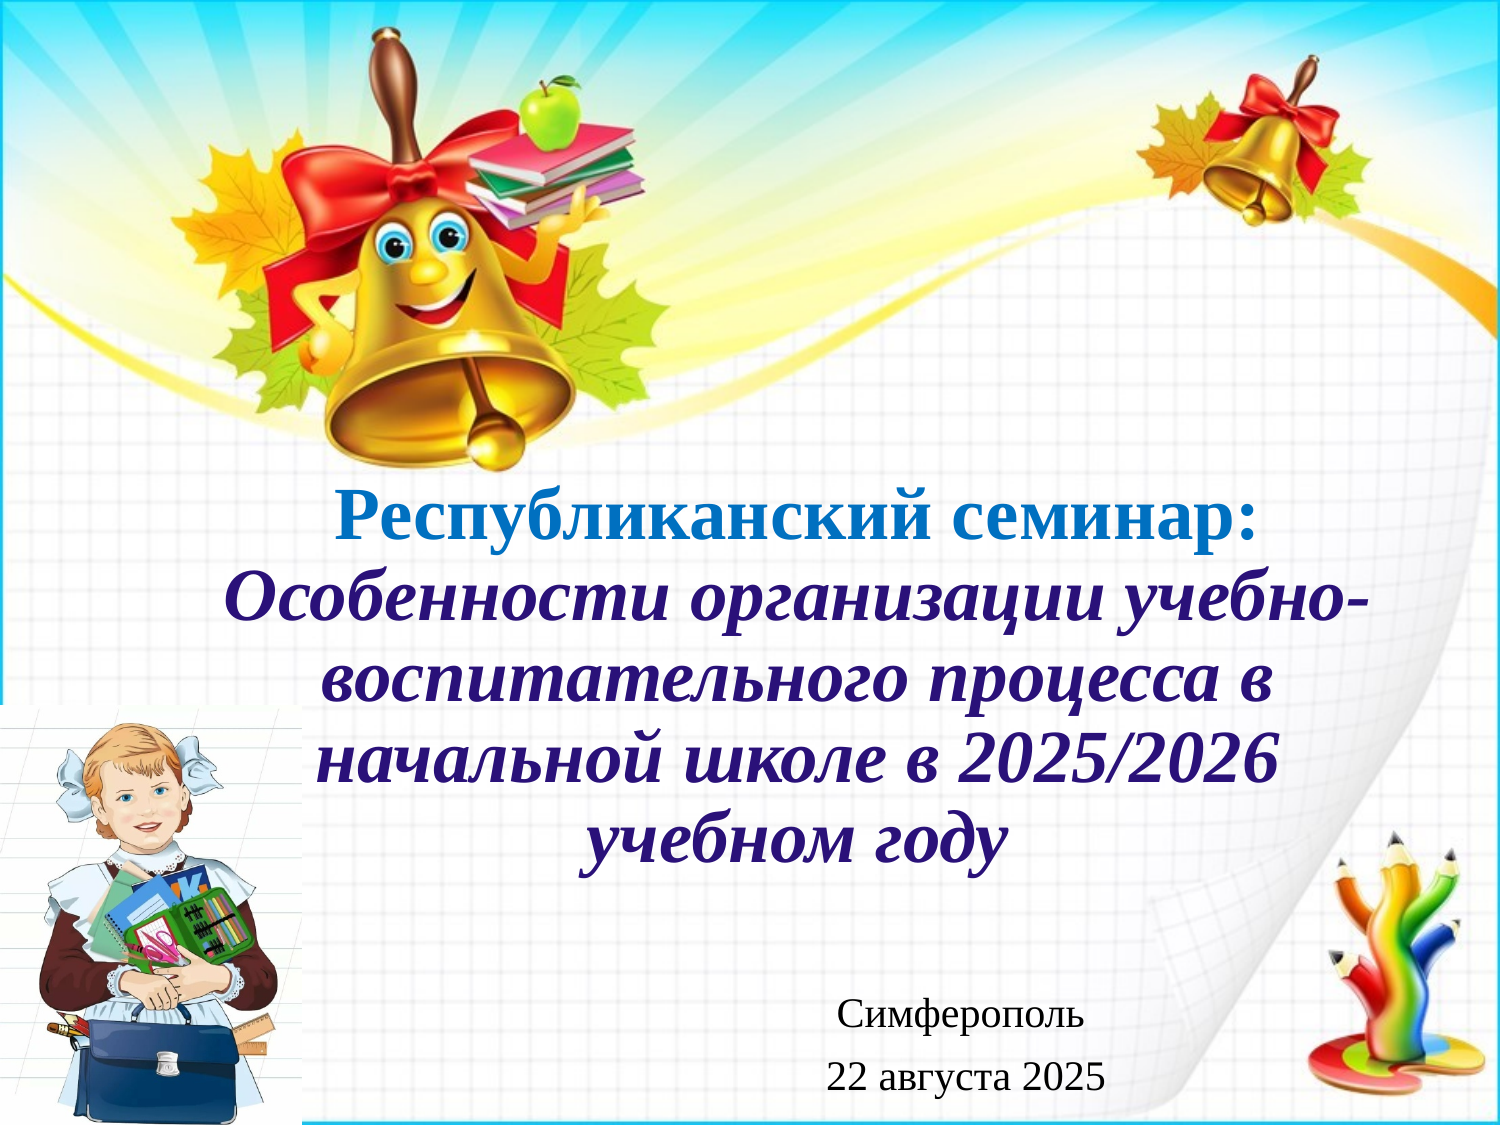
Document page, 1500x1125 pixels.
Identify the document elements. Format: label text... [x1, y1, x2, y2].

picture [0, 0, 1500, 1125]
title Республиканский семинар: Особенности организации учебно-воспитательного процесса в начальной школе в 2025/2026 учебном году [160, 441, 1436, 887]
subtitle Симферополь 22 августа 2025 [714, 983, 1218, 1108]
